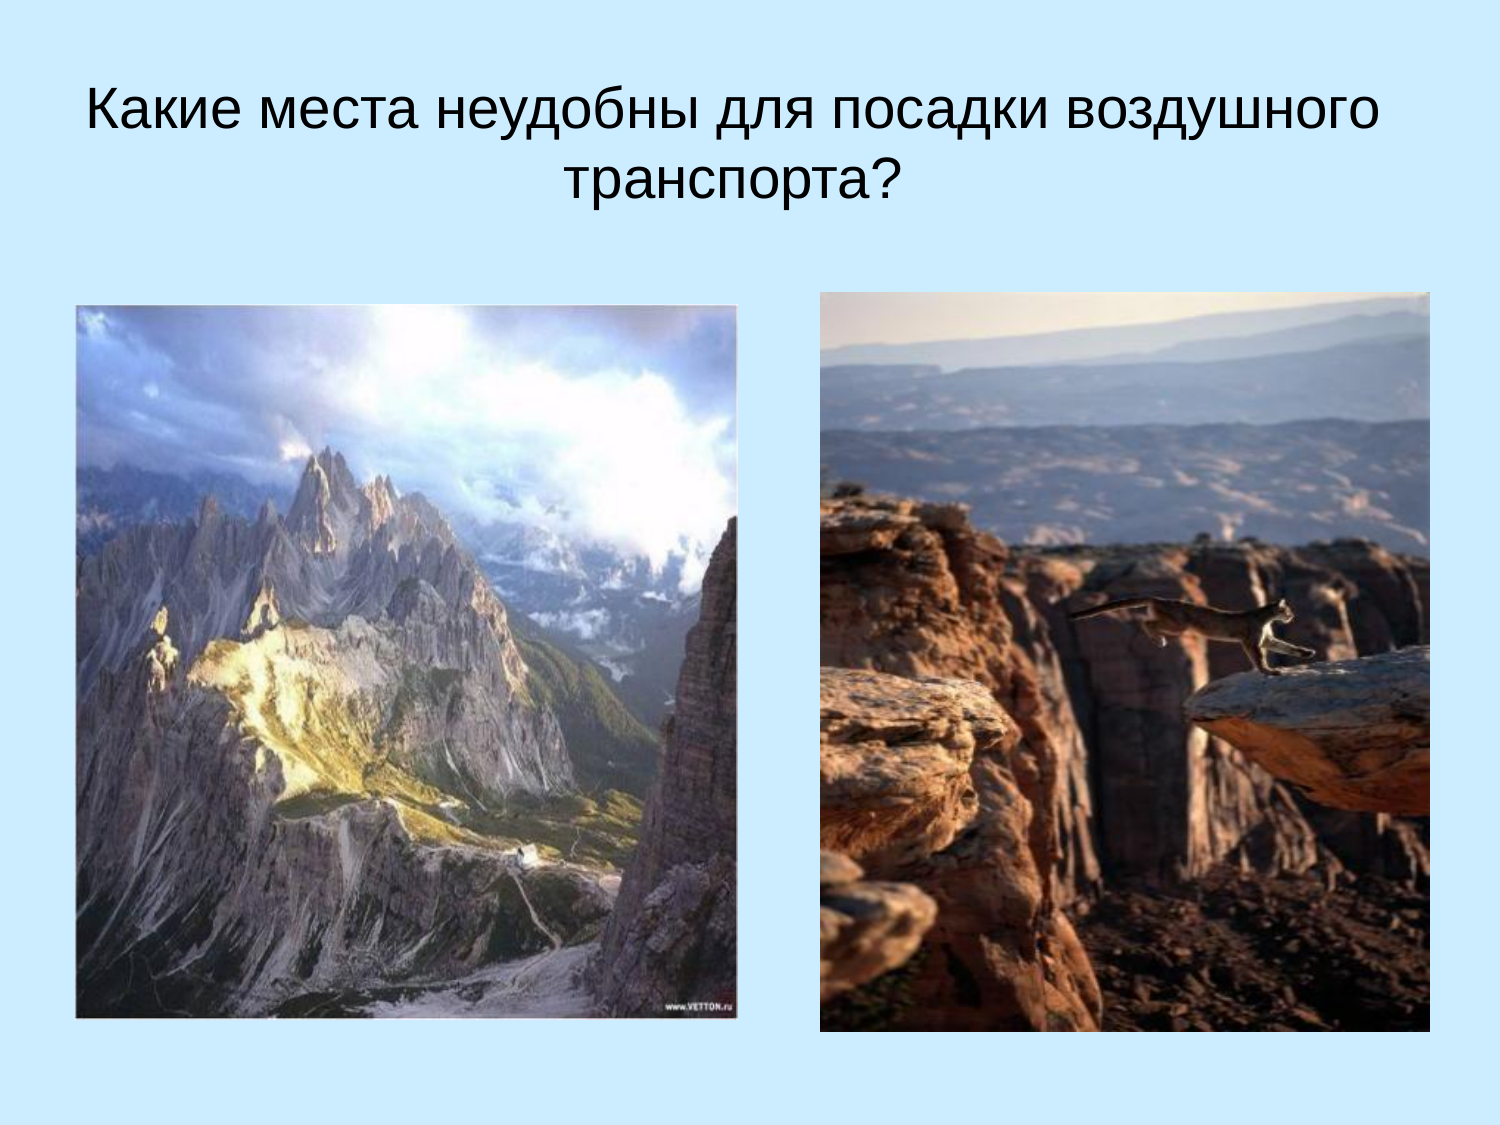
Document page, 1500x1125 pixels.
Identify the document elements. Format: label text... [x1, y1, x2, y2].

title Какие места неудобны для посадки воздушного транспорта? [58, 34, 1409, 247]
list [820, 292, 1430, 1032]
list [74, 304, 738, 1020]
